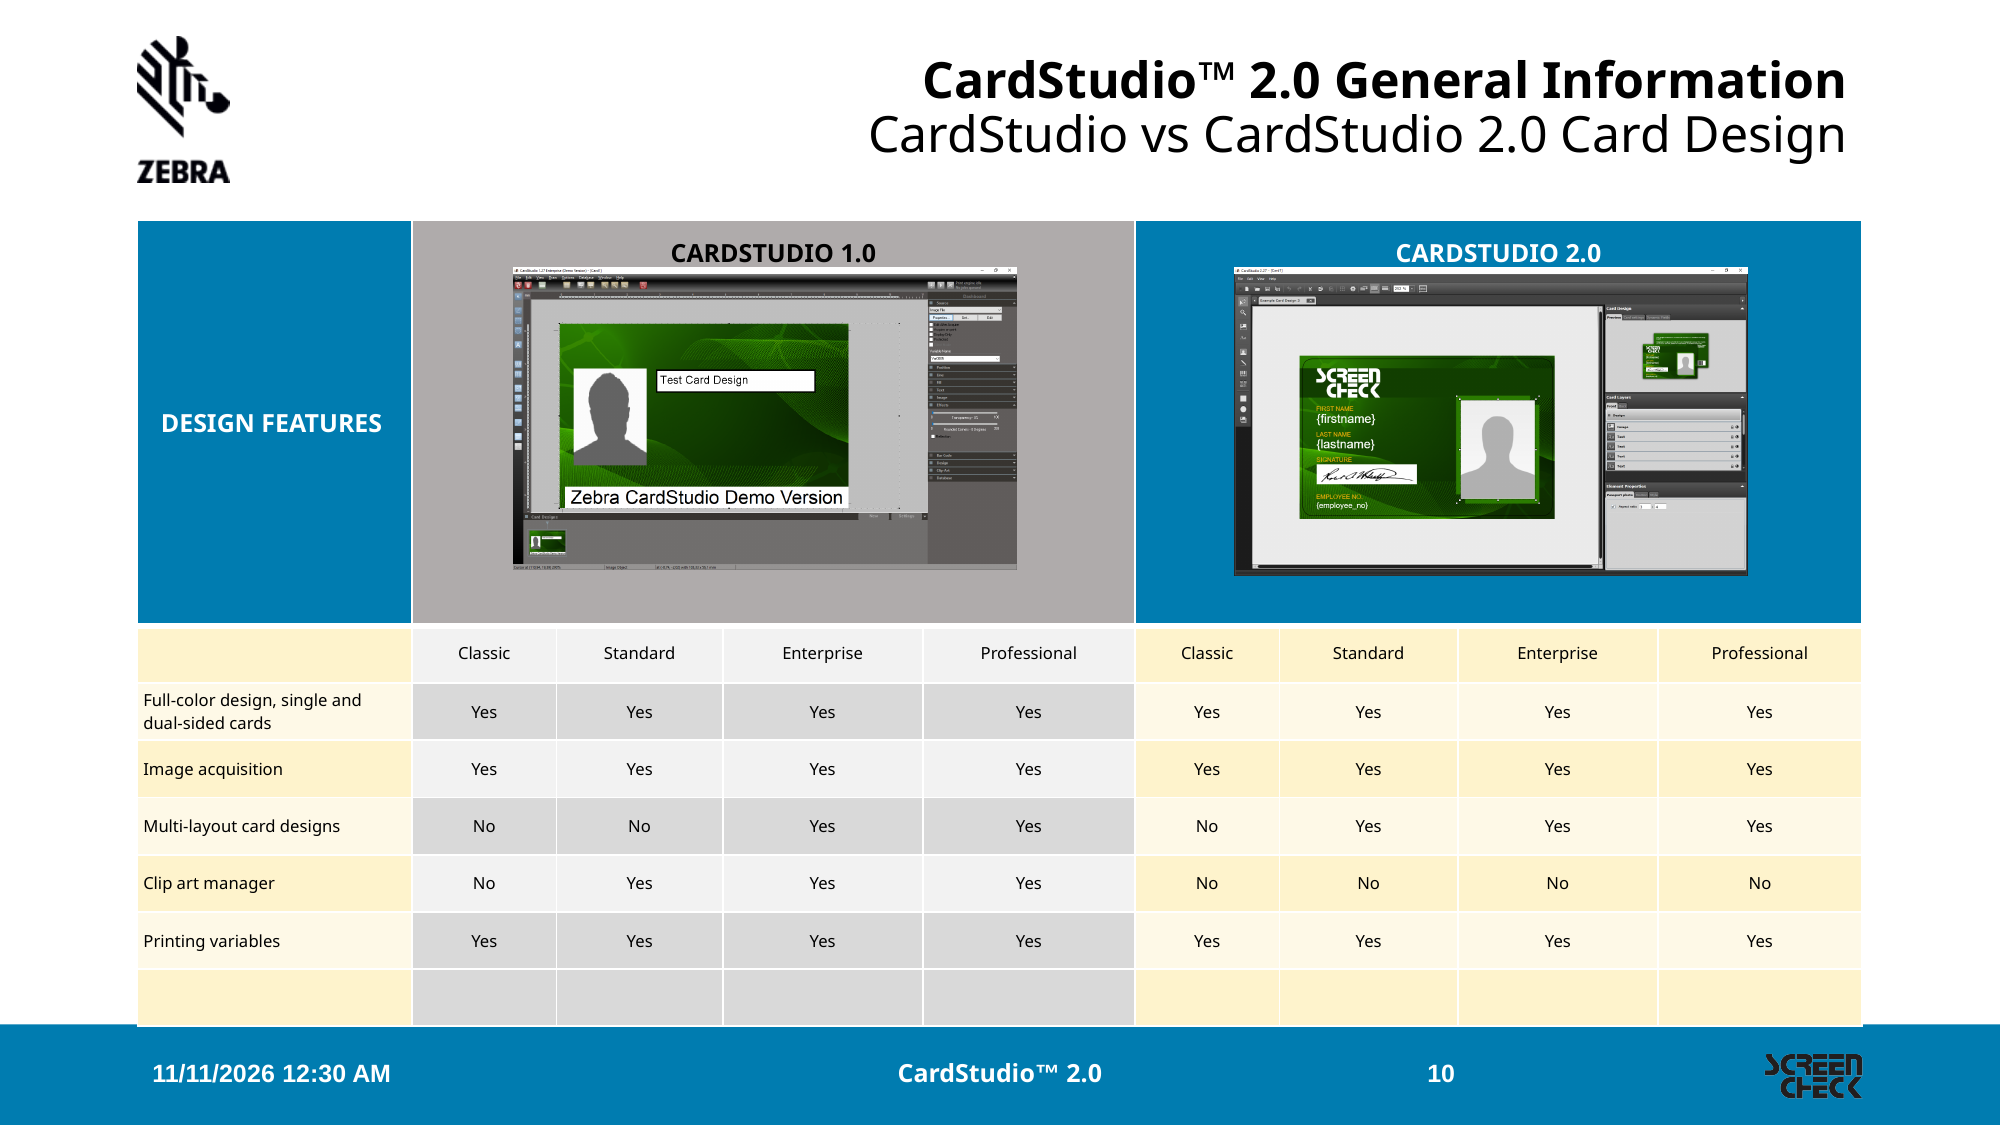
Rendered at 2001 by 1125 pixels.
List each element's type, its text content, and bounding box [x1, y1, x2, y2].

table_cell [1459, 970, 1657, 1025]
table_cell Yes [413, 741, 556, 797]
table_cell Classic [413, 629, 556, 682]
picture [1814, 1063, 1827, 1082]
table_cell [138, 629, 411, 682]
table_cell [557, 970, 722, 1025]
table_cell Yes [557, 856, 722, 911]
table_cell Yes [724, 856, 922, 911]
picture [1846, 1055, 1862, 1098]
table_cell Clip art manager [138, 856, 411, 911]
table_cell Yes [1459, 741, 1657, 797]
table_cell Yes [924, 798, 1134, 854]
footer CardStudio™ 2.0 [662, 1042, 1338, 1103]
slide_number 10 [1412, 1042, 1743, 1103]
table_cell Yes [924, 856, 1134, 911]
table_cell Yes [724, 684, 922, 739]
table_cell Classic [1136, 629, 1279, 682]
table_cell Yes [1280, 684, 1457, 739]
table_cell [1659, 970, 1861, 1025]
table_cell Full-color design, single and dual-sided cards [138, 684, 411, 739]
table_cell Yes [413, 913, 556, 968]
table_cell Yes [557, 684, 722, 739]
table_cell No [1136, 798, 1279, 854]
table_cell Professional [1659, 629, 1861, 682]
table_cell No [1459, 856, 1657, 911]
table_header DESIGN FEATURES [138, 221, 411, 623]
table_cell Yes [1280, 913, 1457, 968]
table_header CARDSTUDIO 2.0 [1136, 221, 1861, 623]
table_cell Yes [413, 684, 556, 739]
table_cell No [1659, 856, 1861, 911]
table_cell Standard [1280, 629, 1457, 682]
picture [1781, 1055, 1794, 1098]
picture [1797, 1055, 1827, 1075]
table_cell Yes [1280, 798, 1457, 854]
table_cell Yes [1459, 913, 1657, 968]
table_cell Yes [724, 798, 922, 854]
table_cell Printing variables [138, 913, 411, 968]
table_cell Yes [1136, 913, 1279, 968]
table_cell Yes [924, 741, 1134, 797]
table_cell Yes [724, 741, 922, 797]
table_cell Yes [724, 913, 922, 968]
table_cell Yes [1659, 913, 1861, 968]
table_cell Yes [1659, 684, 1861, 739]
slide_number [137, 1042, 588, 1103]
table_cell Yes [1459, 684, 1657, 739]
table_cell Yes [1659, 798, 1861, 854]
table_cell Multi-layout card designs [138, 798, 411, 854]
table_cell Professional [924, 629, 1134, 682]
picture [1765, 1055, 1779, 1075]
table_cell No [1280, 856, 1457, 911]
table_cell [1136, 970, 1279, 1025]
picture [1830, 1063, 1843, 1098]
table_cell Enterprise [1459, 629, 1657, 682]
table_cell Yes [1136, 684, 1279, 739]
table_cell [413, 970, 556, 1025]
table_cell [138, 970, 411, 1025]
table_cell Yes [1659, 741, 1861, 797]
table_cell Yes [924, 684, 1134, 739]
table_cell Yes [557, 741, 722, 797]
table_cell No [413, 798, 556, 854]
table_cell Yes [1280, 741, 1457, 797]
table_cell Image acquisition [138, 741, 411, 797]
table_cell [1280, 970, 1457, 1025]
table_cell Yes [1459, 798, 1657, 854]
table_cell No [1136, 856, 1279, 911]
table_header CARDSTUDIO 1.0 [413, 221, 1134, 623]
title CardStudio™ 2.0 General Information CardStudio vs CardStudio 2.0 Card Design [598, 49, 1863, 170]
picture [1814, 1086, 1827, 1098]
picture [137, 36, 230, 183]
picture [1235, 268, 1747, 575]
table_cell Yes [1136, 741, 1279, 797]
table_cell Enterprise [724, 629, 922, 682]
table_cell Yes [924, 913, 1134, 968]
table_cell [924, 970, 1134, 1025]
table_cell No [413, 856, 556, 911]
picture [1797, 1077, 1811, 1098]
table_cell Yes [557, 913, 722, 968]
table_cell Standard [557, 629, 722, 682]
table_cell [724, 970, 922, 1025]
picture [513, 267, 1017, 570]
table_cell No [557, 798, 722, 854]
picture [1830, 1055, 1843, 1059]
